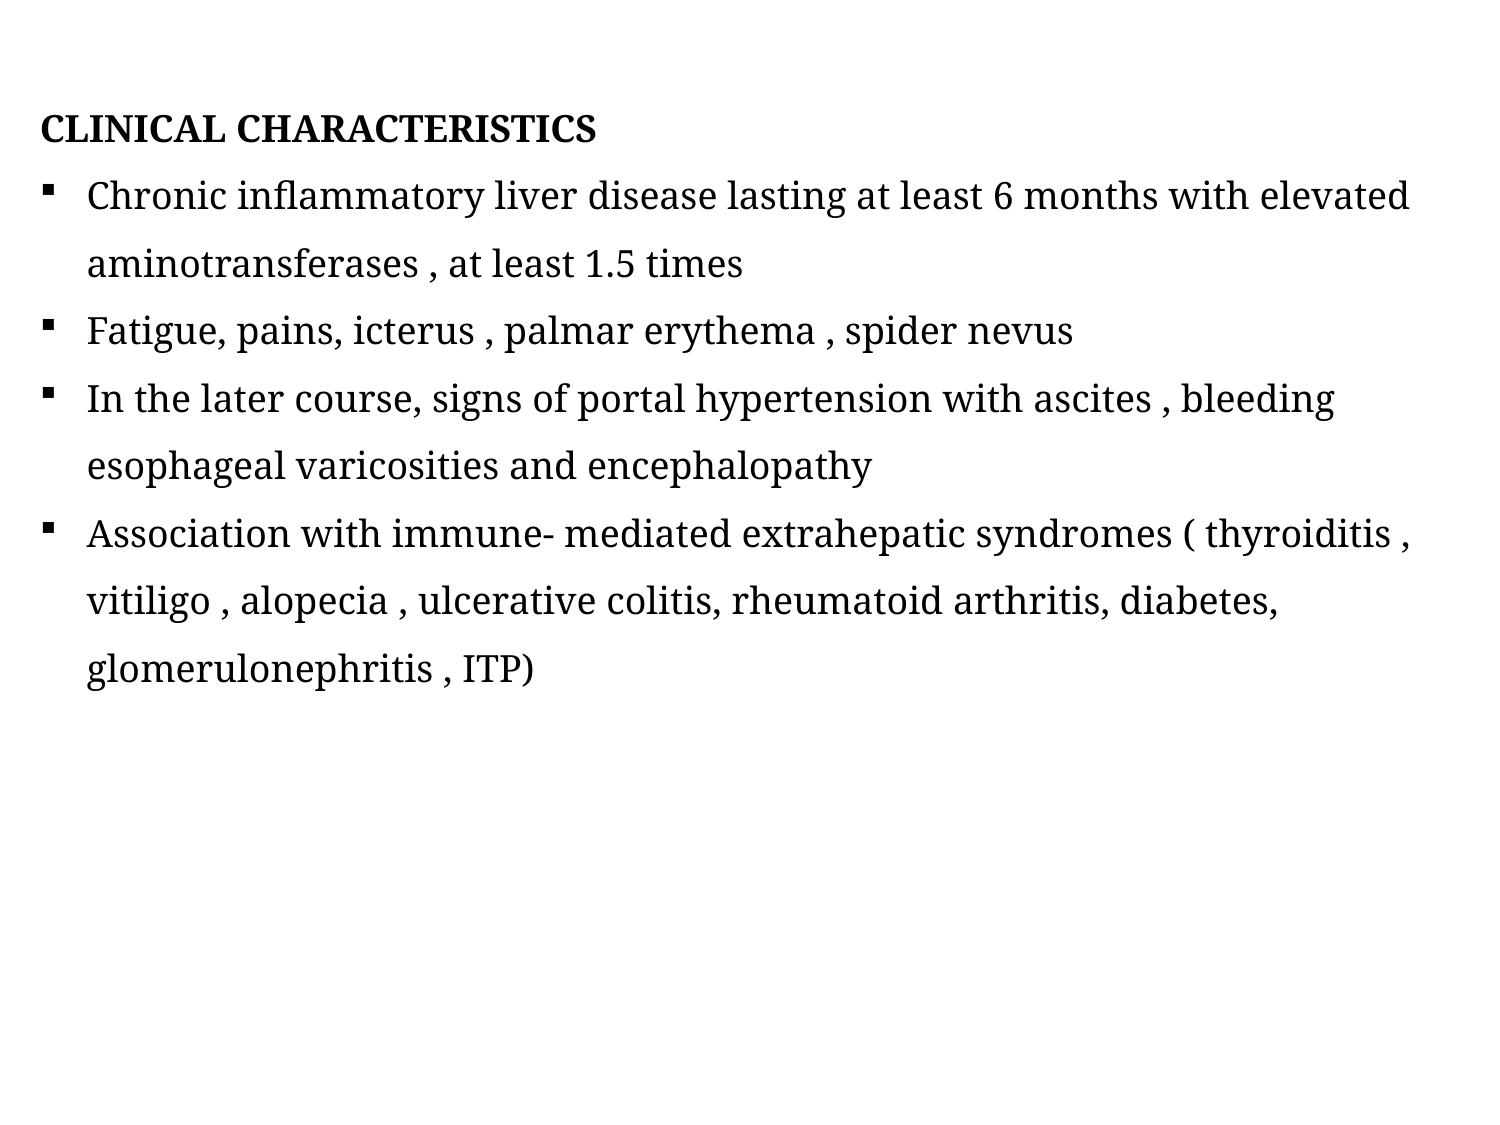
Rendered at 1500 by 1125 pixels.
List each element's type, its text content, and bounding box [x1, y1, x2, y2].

text_box CLINICAL CHARACTERISTICS Chronic inflammatory liver disease lasting at least 6 months with elevated aminotransferases , at least 1.5 times Fatigue, pains, icterus , palmar erythema , spider nevus In the later course, signs of portal hypertension with ascites , bleeding esophageal varicosities and encephalopathy Association with immune- mediated extrahepatic syndromes ( thyroiditis , vitiligo , alopecia , ulcerative colitis, rheumatoid arthritis, diabetes, glomerulonephritis , ITP) [24, 75, 1488, 698]
